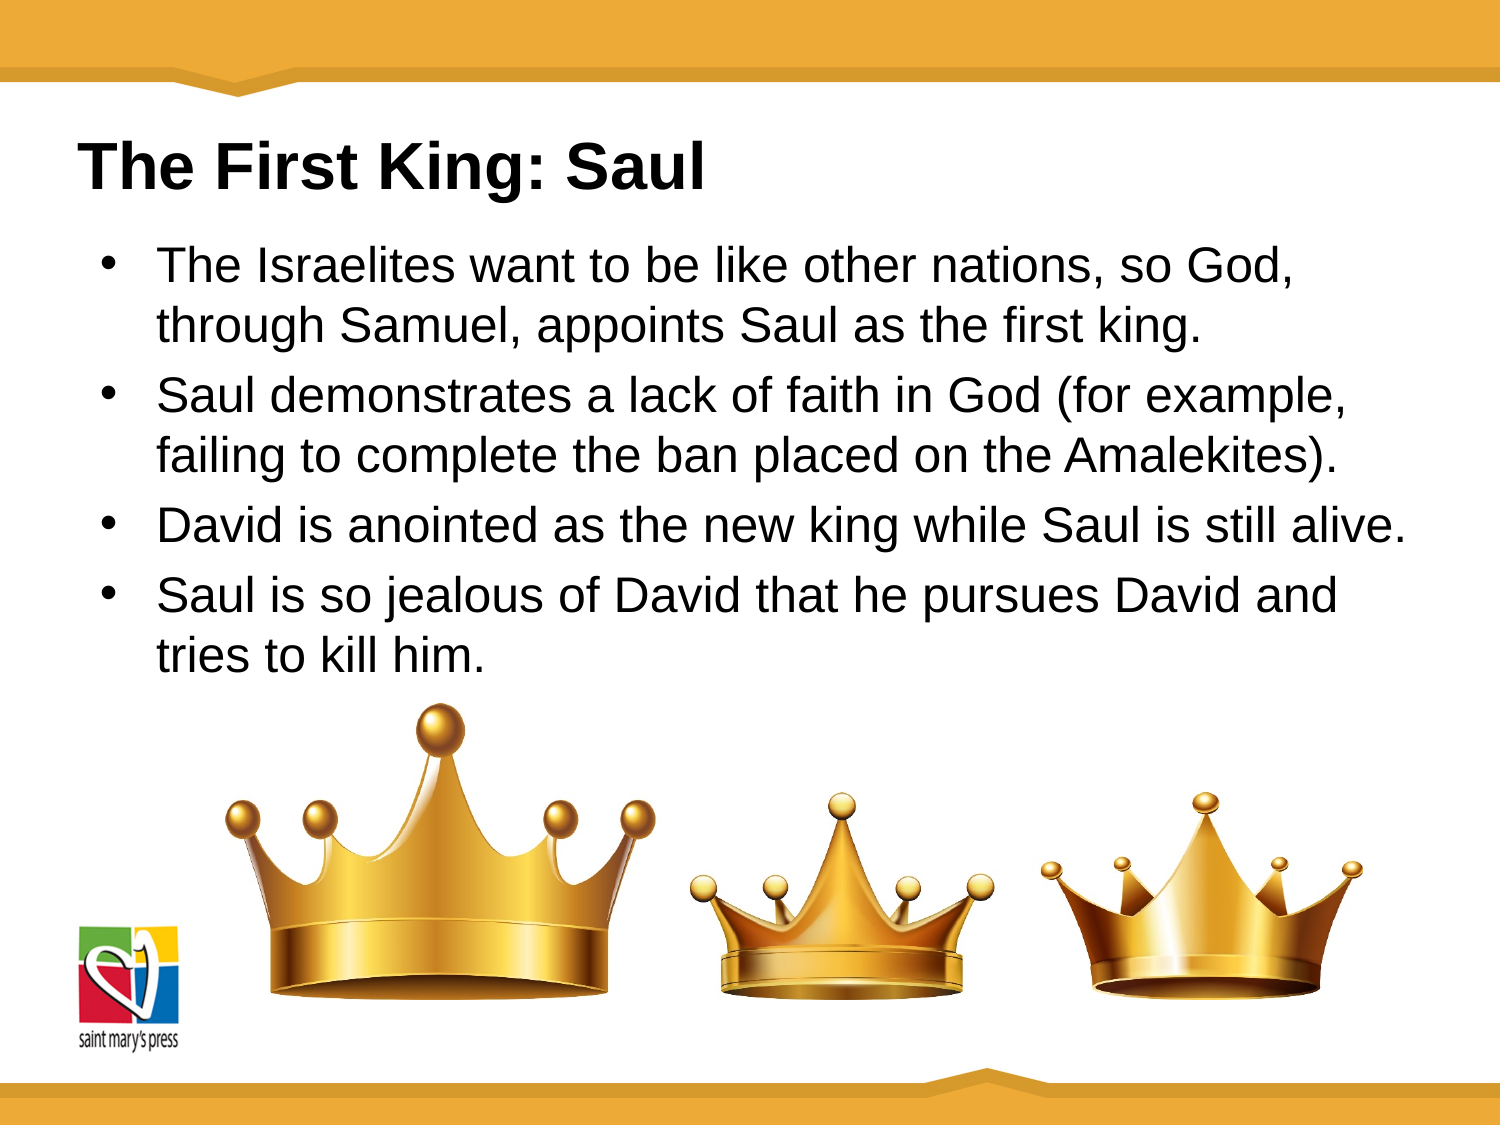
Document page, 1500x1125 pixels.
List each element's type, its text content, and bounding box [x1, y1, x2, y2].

list The Israelites want to be like other nations, so God, through Samuel, appoints Saul as the first king. Saul demonstrates a lack of faith in God (for example, failing to complete the ban placed on the Amalekites). David is anointed as the new king while Saul is still alive. Saul is so jealous of David that he pursues David and tries to kill him. [84, 224, 1448, 757]
picture [0, 0, 1500, 1125]
title The First King: Saul [62, 99, 1450, 225]
